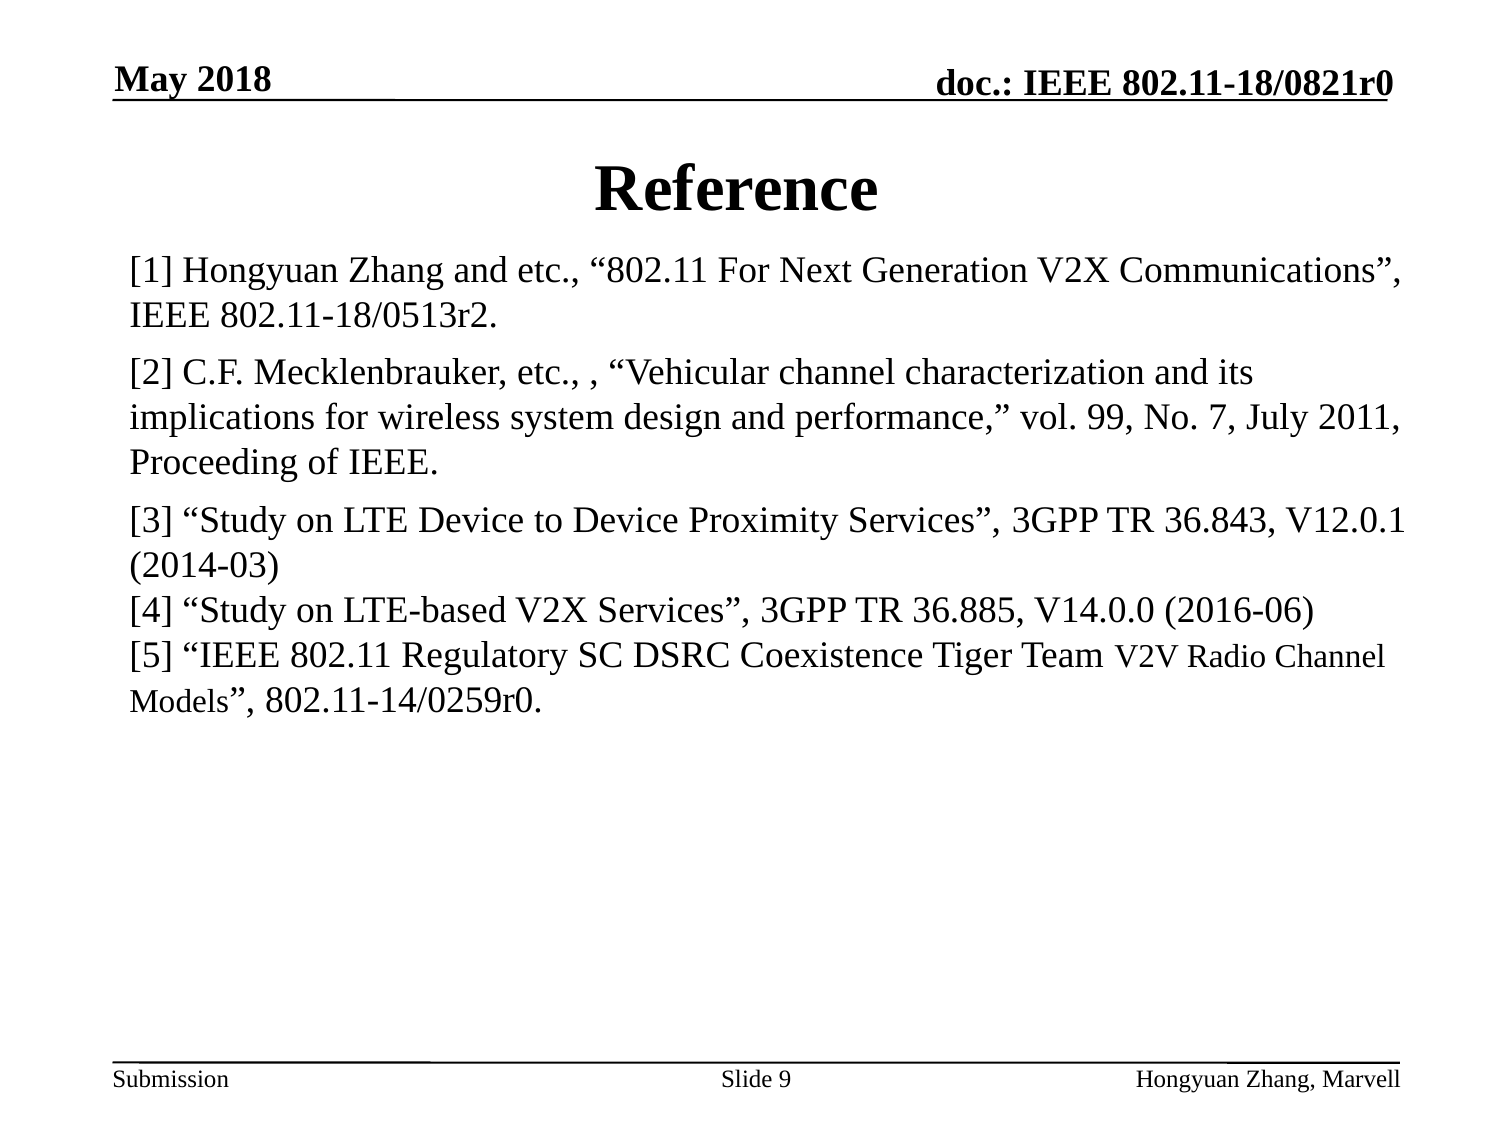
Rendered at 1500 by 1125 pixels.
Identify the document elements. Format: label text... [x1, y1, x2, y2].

slide_number Slide 9 [712, 1061, 800, 1123]
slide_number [114, 54, 423, 100]
list [1] Hongyuan Zhang and etc., “802.11 For Next Generation V2X Communications”, IEEE 802.11-18/0513r2. [2] C.F. Mecklenbrauker, etc., , “Vehicular channel characterization and its implications for wireless system design and performance,” vol. 99, No. 7, July 2011, Proceeding of IEEE. [3] “Study on LTE Device to Device Proximity Services”, 3GPP TR 36.843, V12.0.1 (2014-03) [4] “Study on LTE-based V2X Services”, 3GPP TR 36.885, V14.0.0 (2016-06) [5] “IEEE 802.11 Regulatory SC DSRC Coexistence Tiger Team V2V Radio Channel Models”, 802.11-14/0259r0. [114, 237, 1454, 1001]
title Reference [99, 96, 1375, 272]
footer Hongyuan Zhang, Marvell [878, 1061, 1402, 1093]
